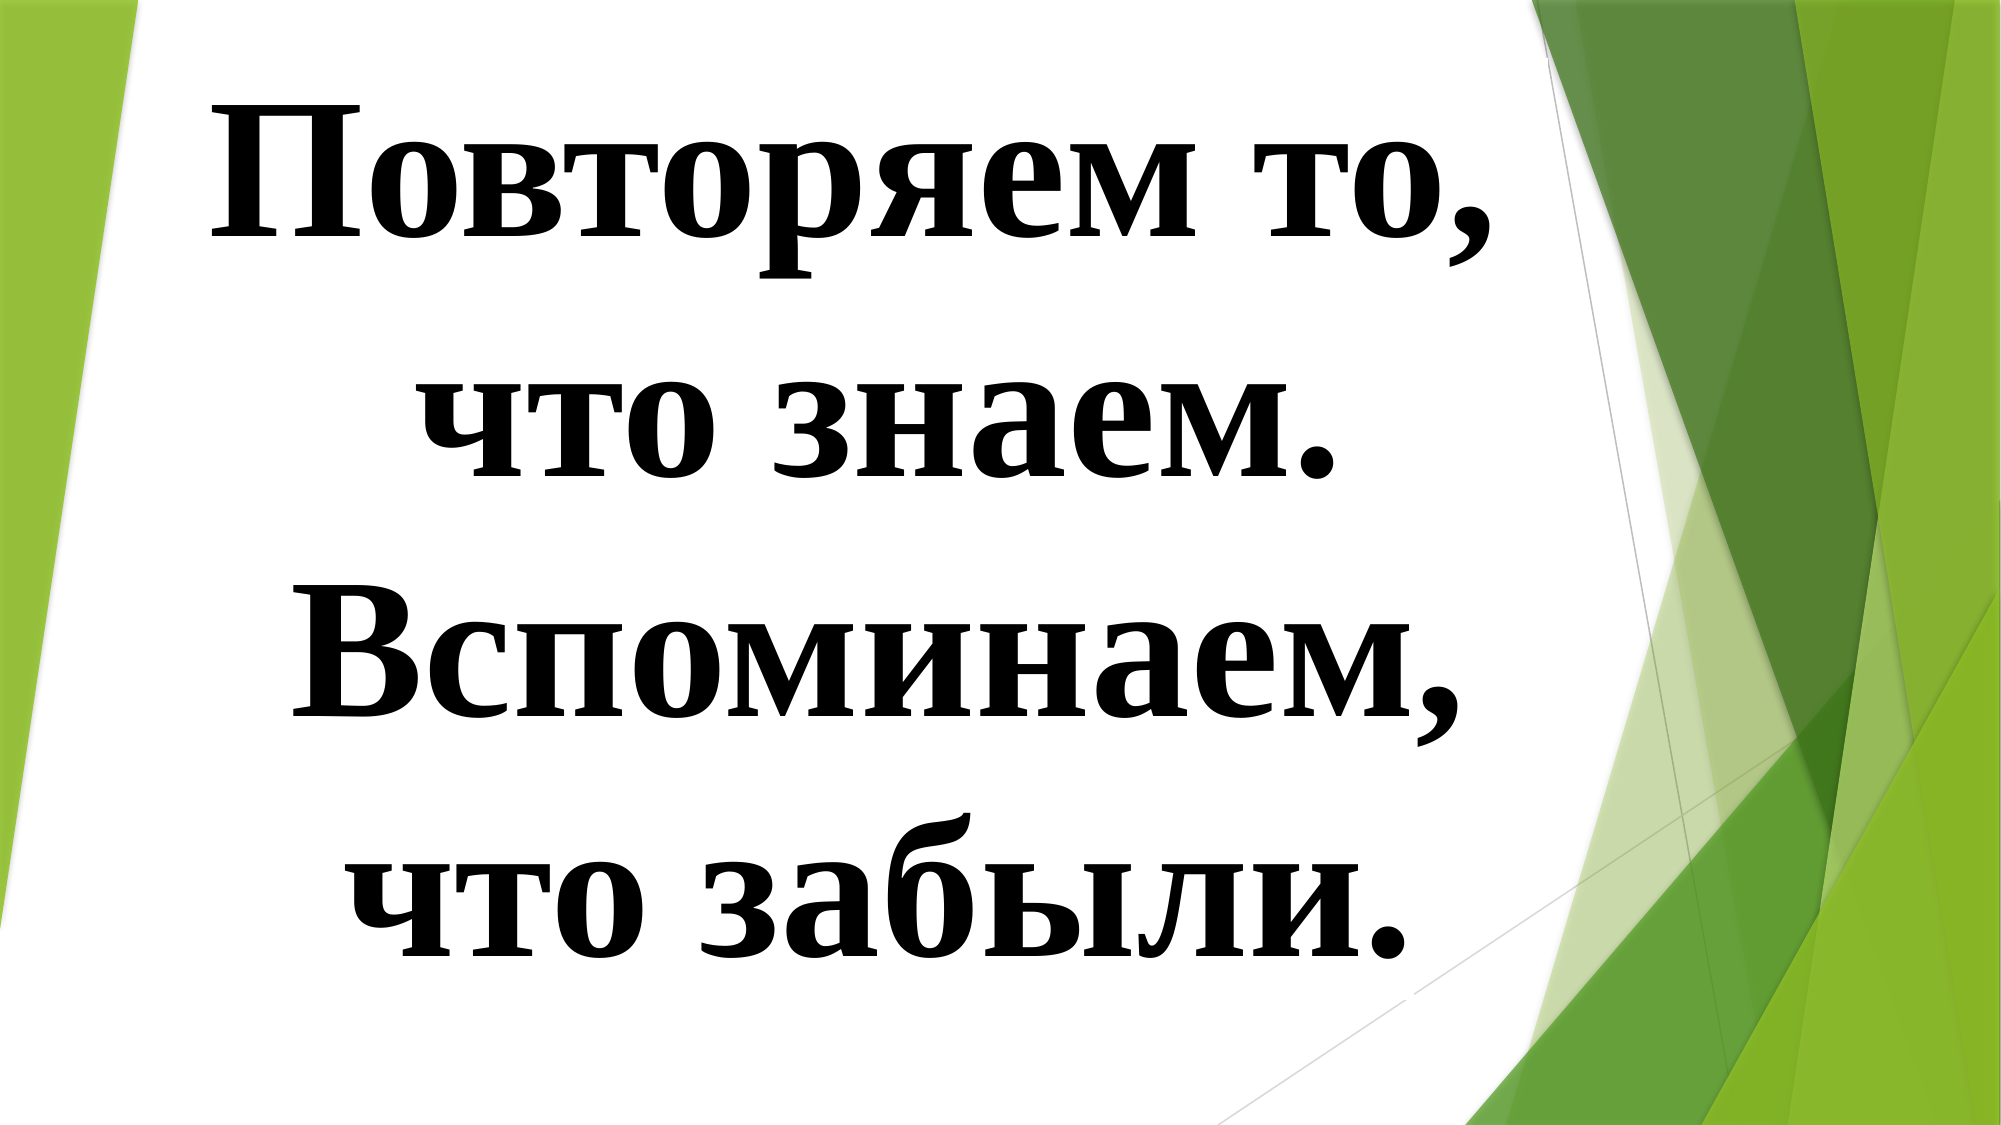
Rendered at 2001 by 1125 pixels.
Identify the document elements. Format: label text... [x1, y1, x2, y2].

subtitle Повторяем то, что знаем. Вспоминаем, что забыли. [59, 28, 1697, 1079]
